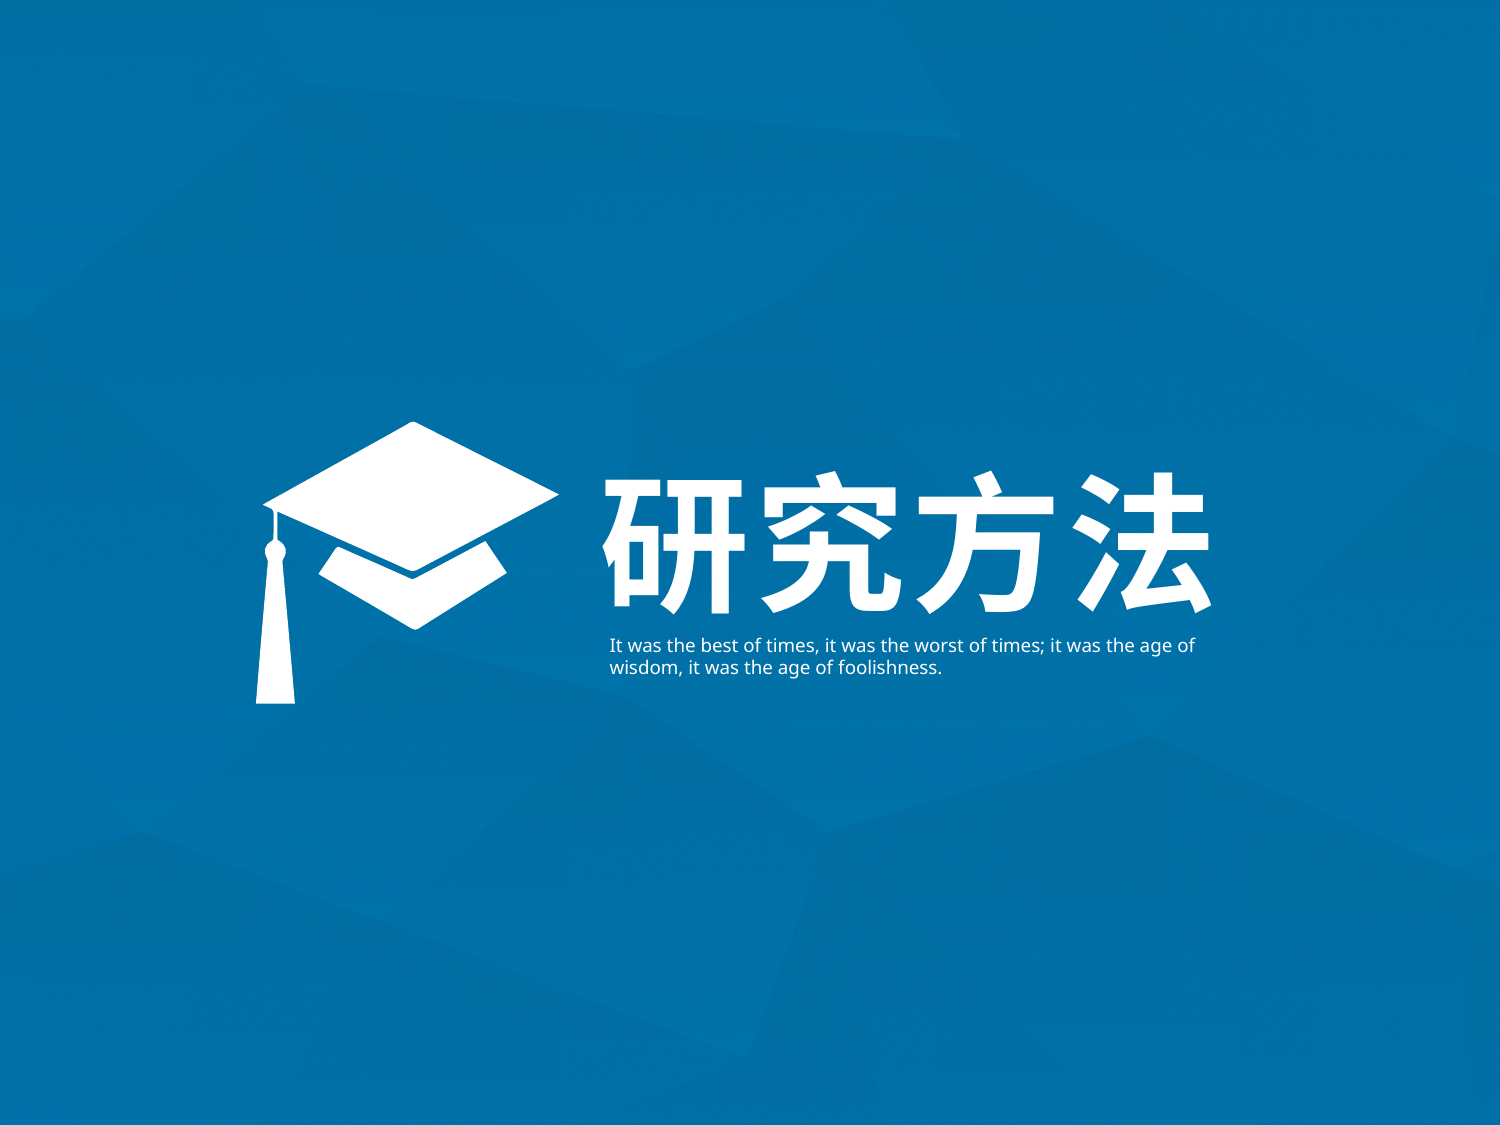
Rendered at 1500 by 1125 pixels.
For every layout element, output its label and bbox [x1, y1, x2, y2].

text_box [255, 421, 1245, 704]
